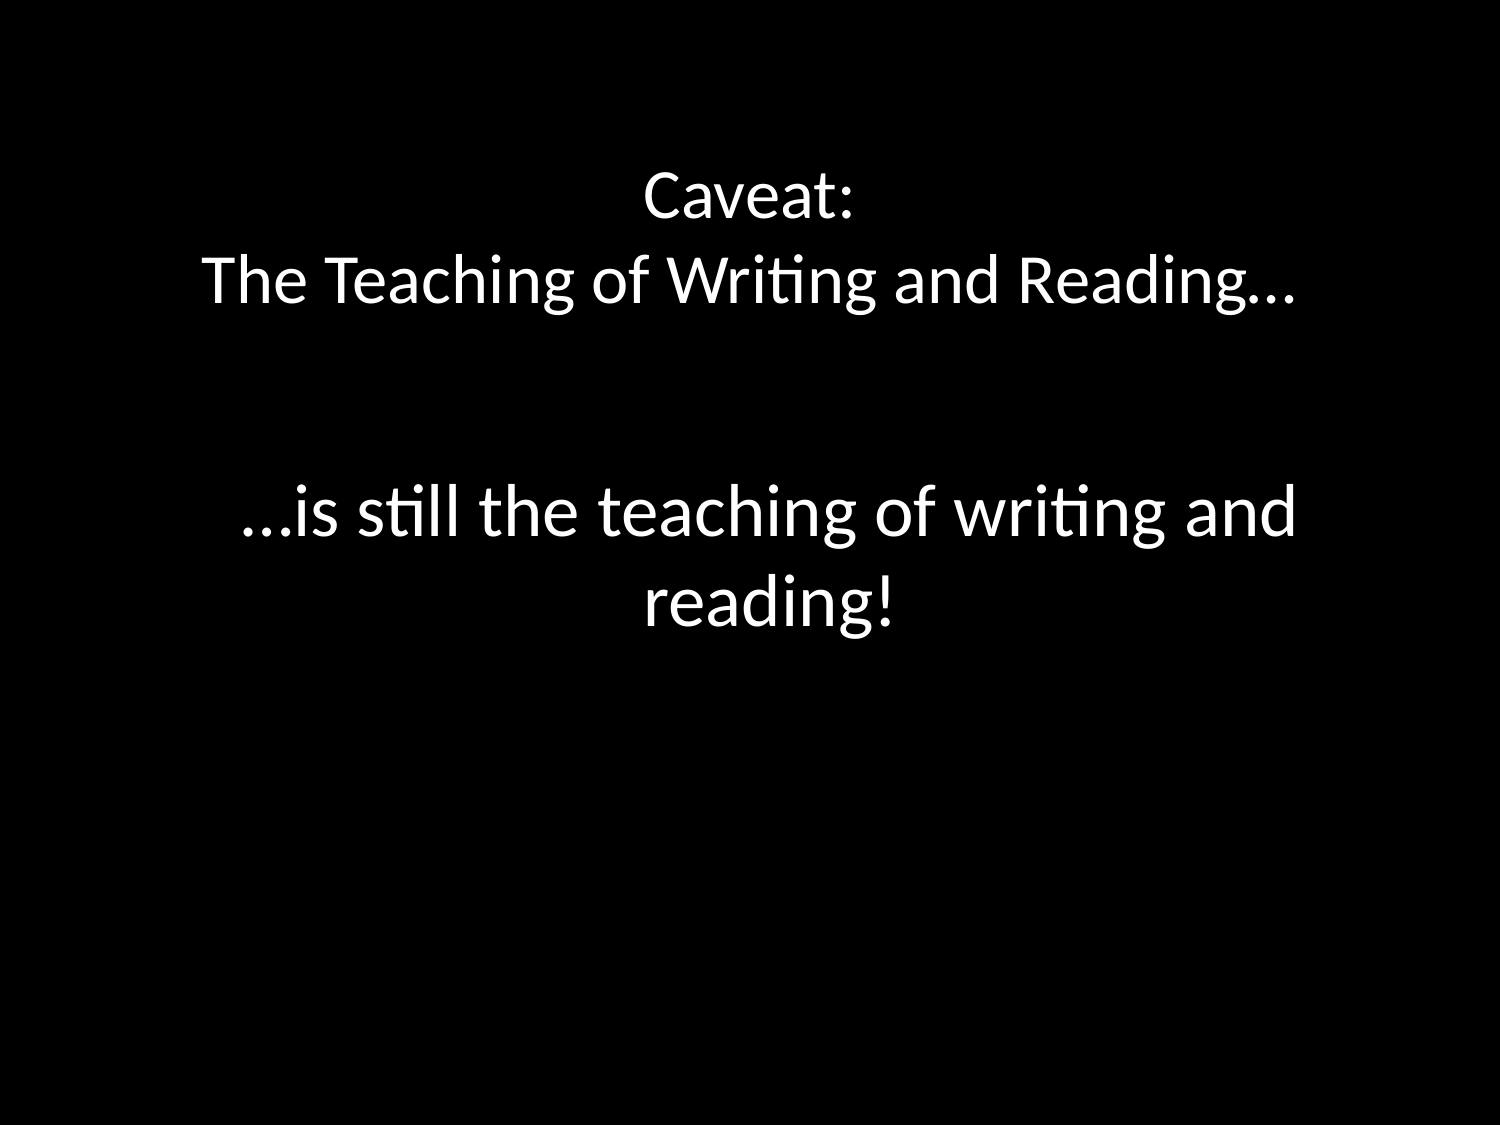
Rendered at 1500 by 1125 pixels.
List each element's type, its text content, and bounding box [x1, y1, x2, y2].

title Caveat: The Teaching of Writing and Reading… [75, 138, 1425, 327]
text_box …is still the teaching of writing and reading! [215, 453, 1327, 649]
